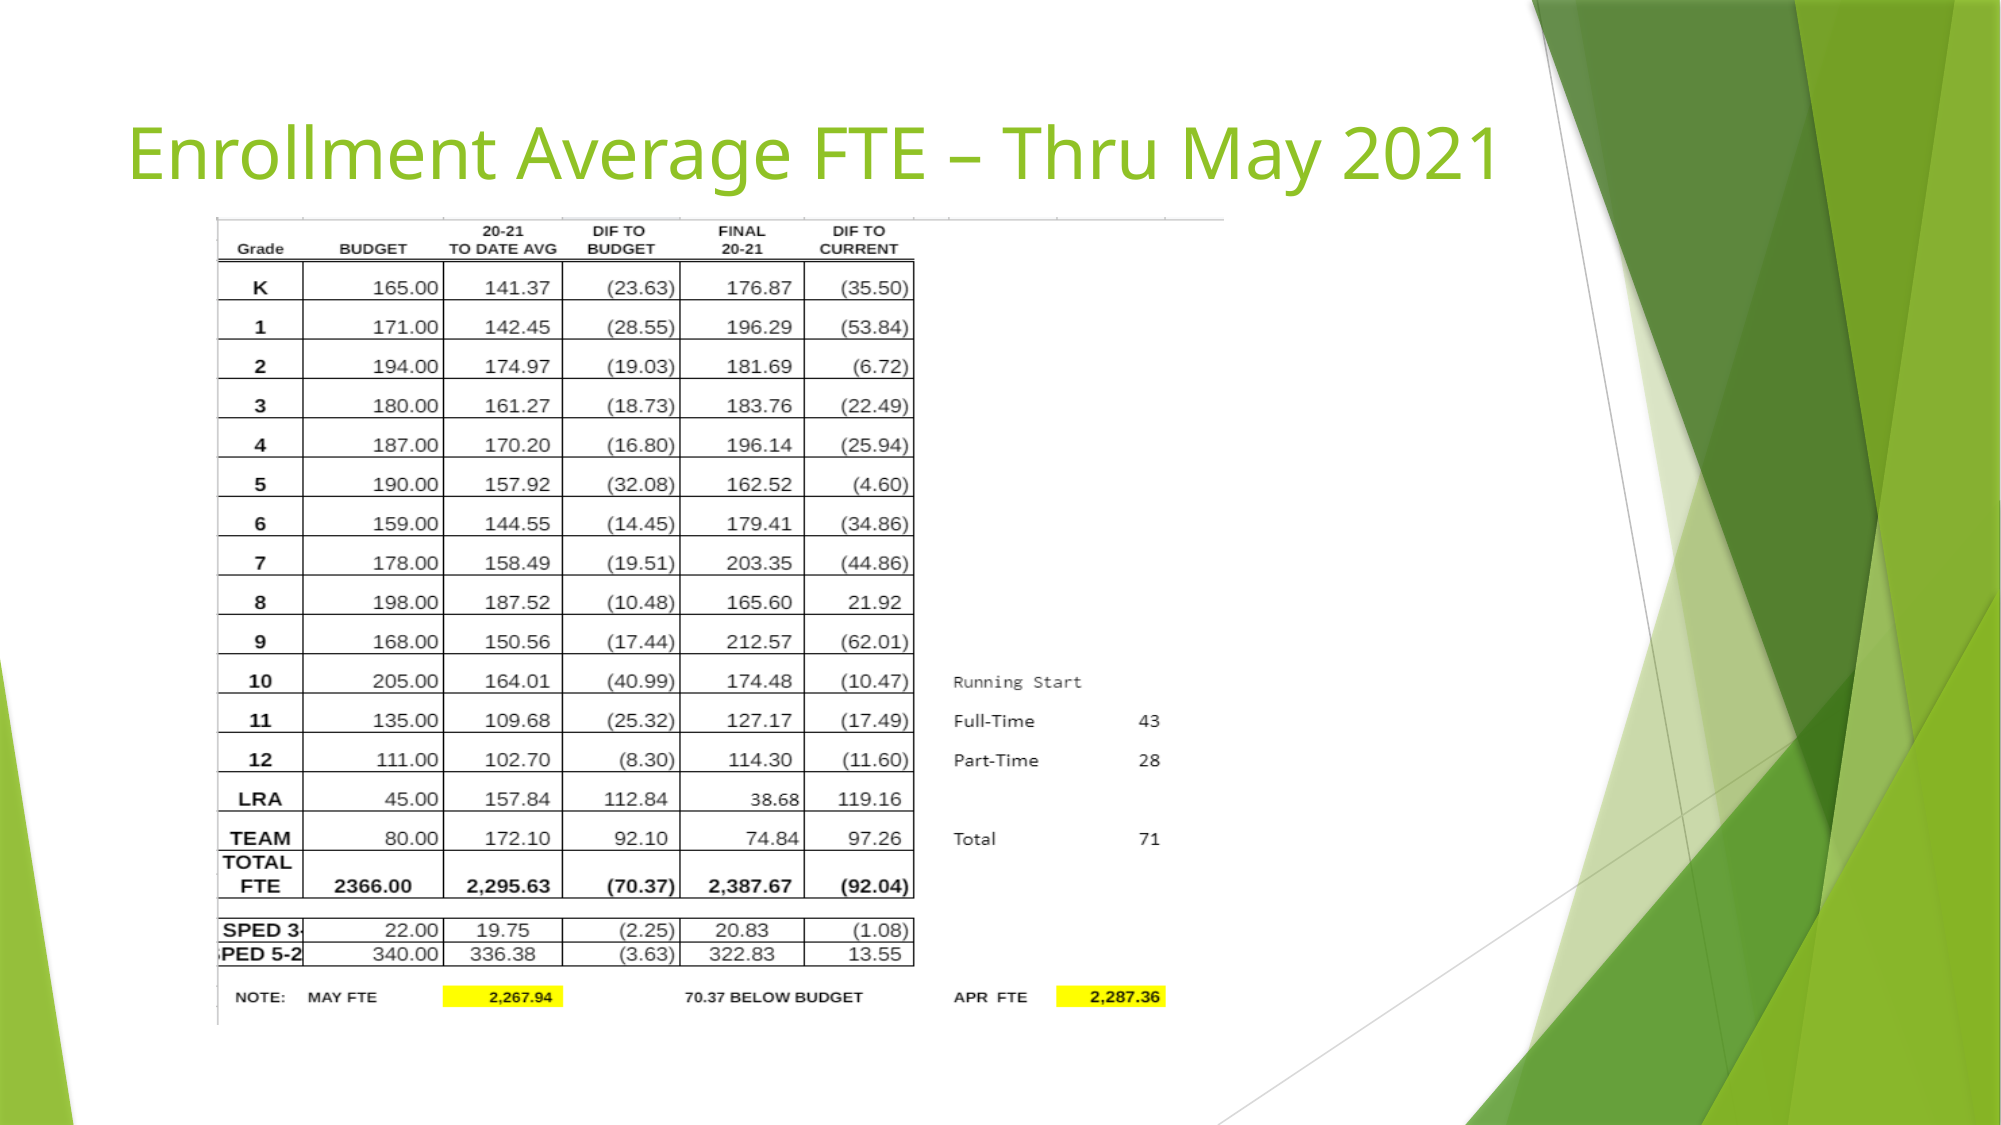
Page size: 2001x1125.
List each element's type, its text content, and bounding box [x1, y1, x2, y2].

title Enrollment Average FTE – Thru May 2021 [111, 99, 1522, 204]
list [215, 216, 1224, 1026]
